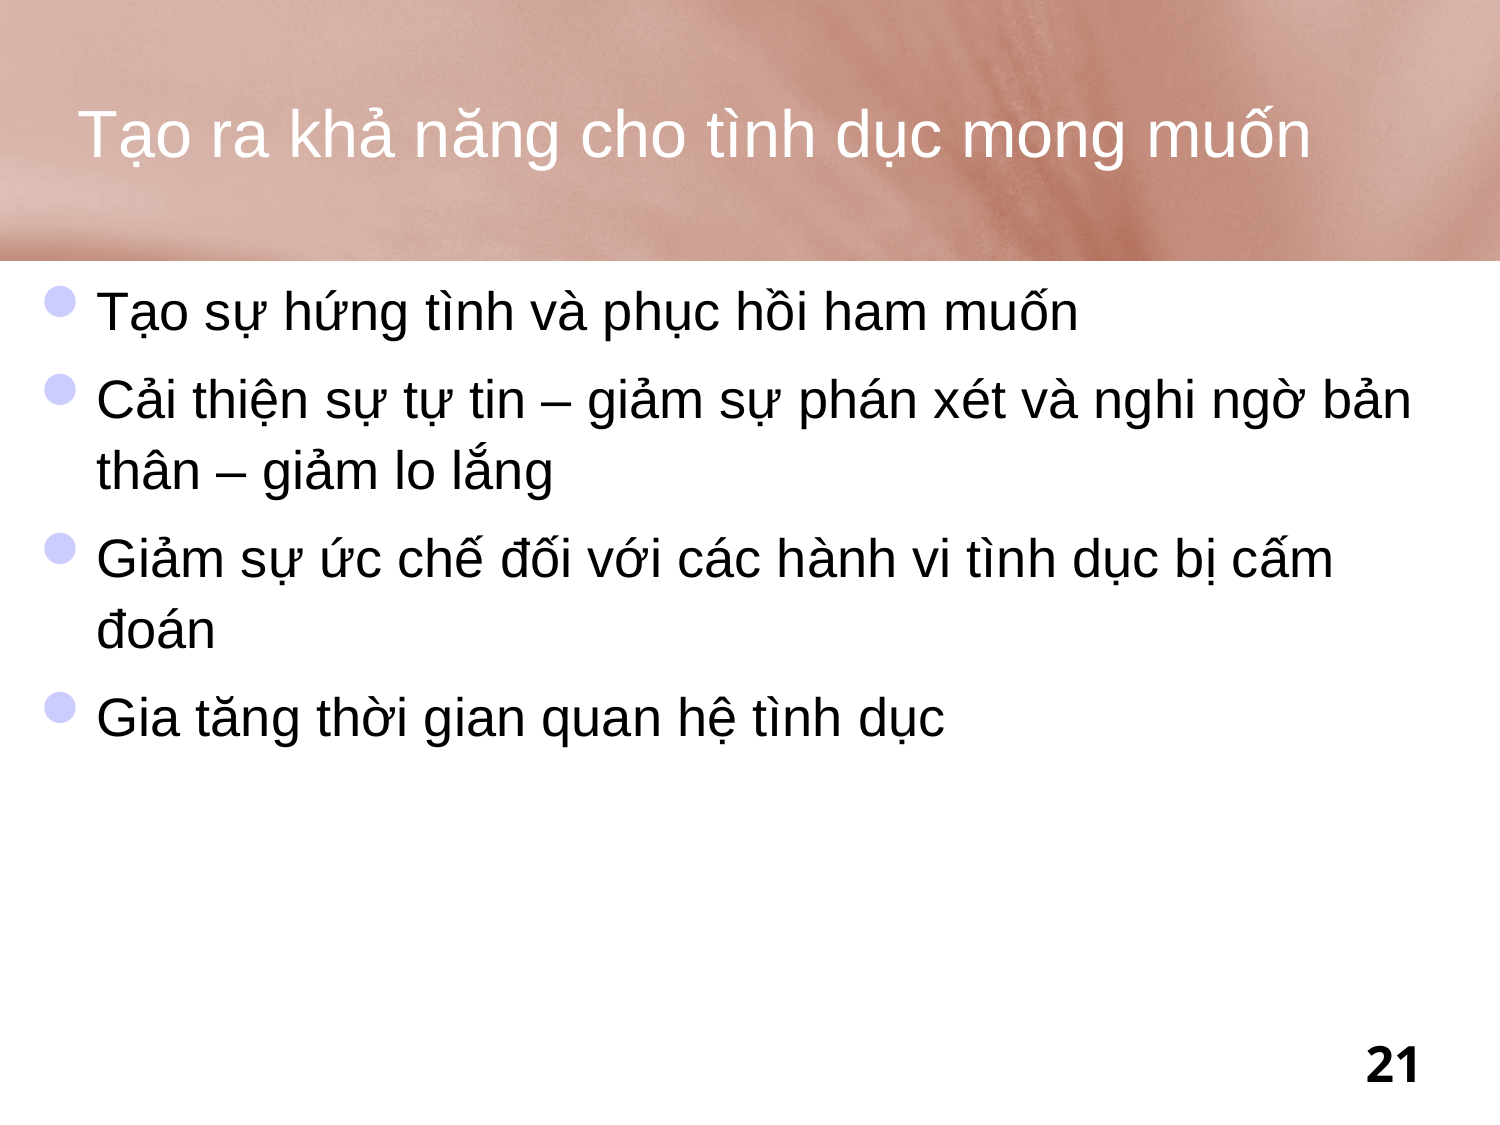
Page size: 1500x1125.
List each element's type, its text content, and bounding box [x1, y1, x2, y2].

list Tạo sự hứng tình và phục hồi ham muốn Cải thiện sự tự tin – giảm sự phán xét và nghi ngờ bản thân – giảm lo lắng Giảm sự ức chế đối với các hành vi tình dục bị cấm đoán Gia tăng thời gian quan hệ tình dục [24, 262, 1476, 1063]
slide_number 21 [1087, 1024, 1438, 1101]
picture [0, 0, 1500, 261]
title Tạo ra khả năng cho tình dục mong muốn [62, 37, 1413, 226]
